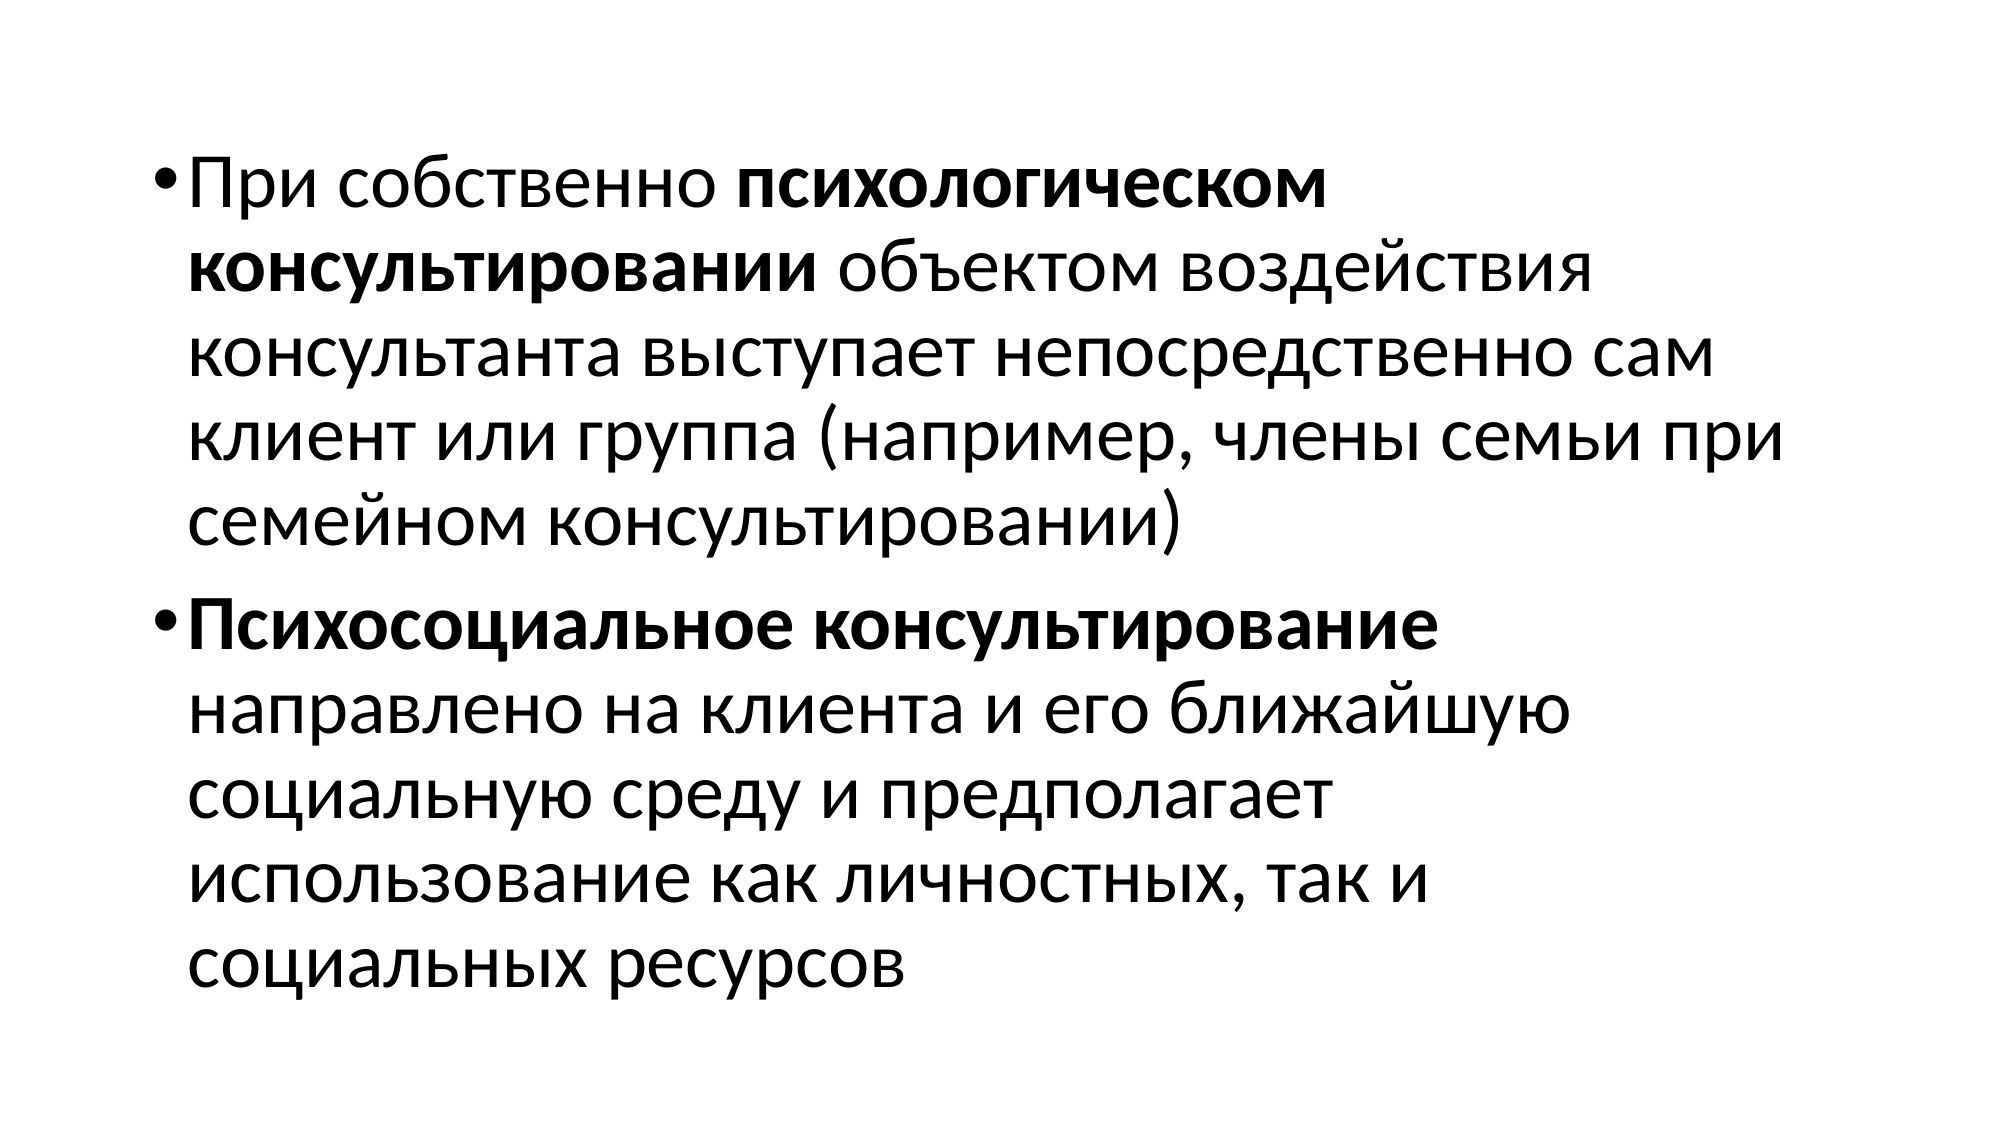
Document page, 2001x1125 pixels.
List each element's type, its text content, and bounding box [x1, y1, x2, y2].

list При собственно психологическом консультировании объектом воздействия консультанта выступает непосредственно сам клиент или группа (например, члены семьи при семейном консультировании) Психосоциальное консультирование направлено на клиента и его ближайшую социальную среду и предполагает использование как личностных, так и социальных ресурсов [137, 132, 1863, 1014]
